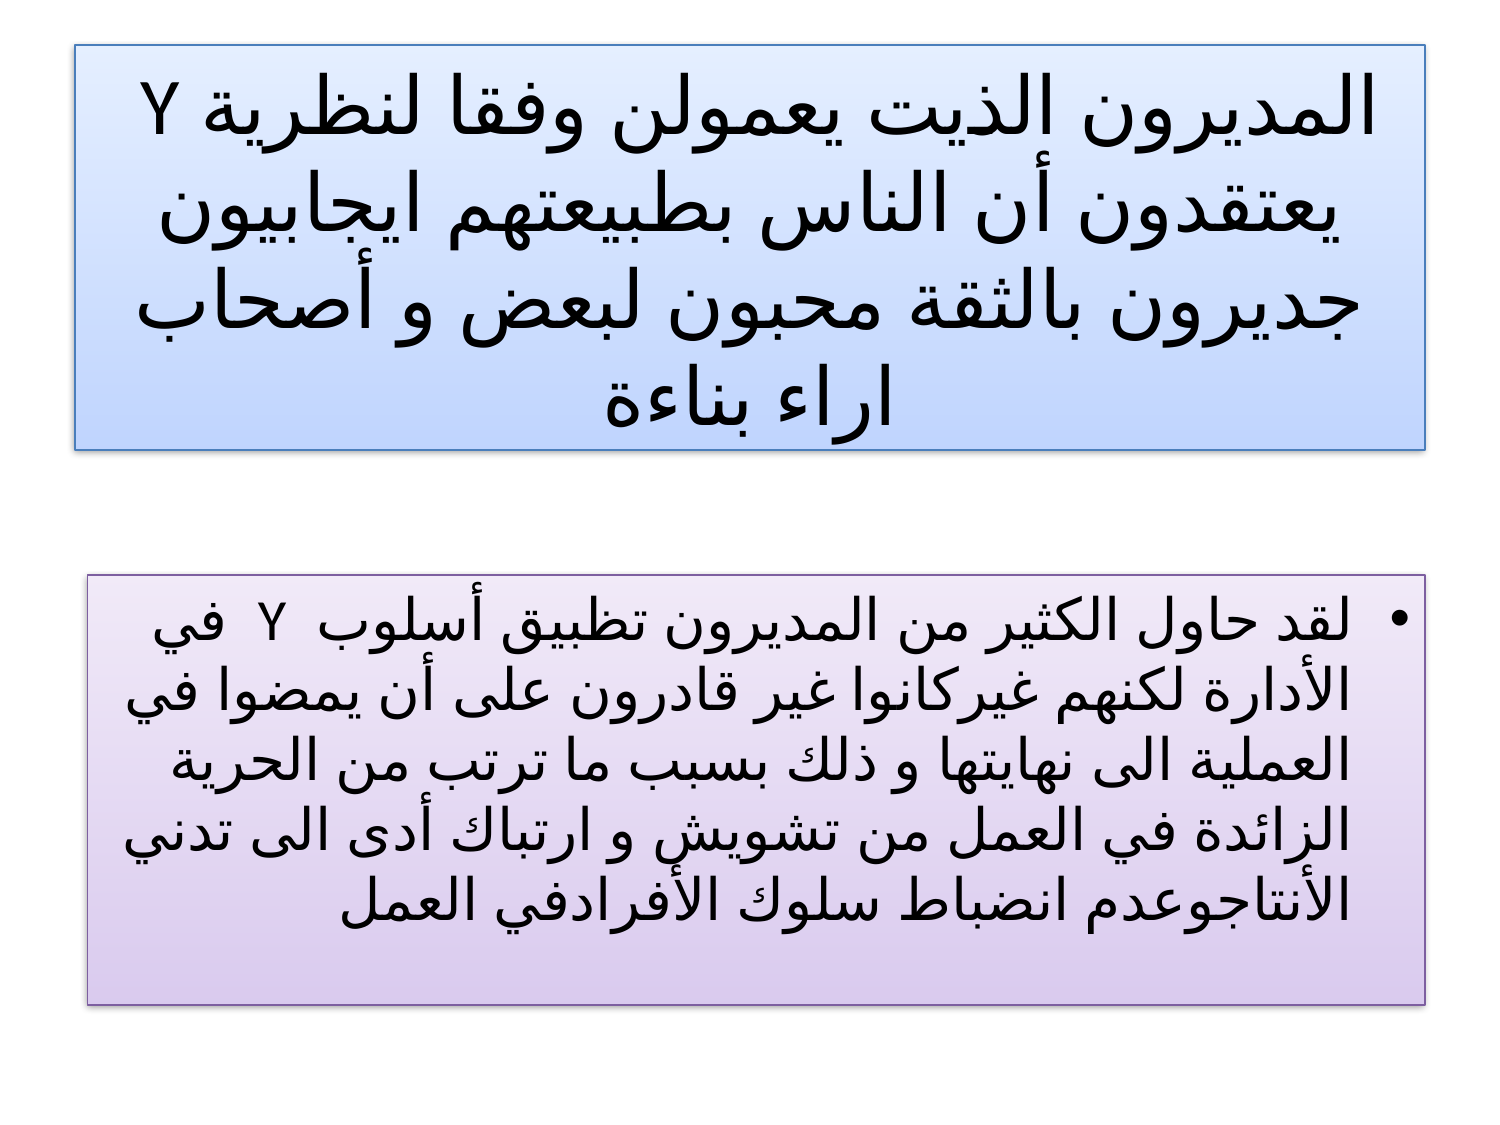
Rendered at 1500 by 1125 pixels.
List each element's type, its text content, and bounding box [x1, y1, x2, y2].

title المديرون الذيت يعمولن وفقا لنظرية Y يعتقدون أن الناس بطبيعتهم ايجابيون جديرون بالثقة محبون لبعض و أصحاب اراء بناءة [74, 44, 1426, 451]
list لقد حاول الكثير من المديرون تظبيق أسلوب Y في الأدارة لكنهم غيركانوا غير قادرون على أن يمضوا في العملية الى نهايتها و ذلك بسبب ما ترتب من الحرية الزائدة في العمل من تشويش و ارتباك أدى الى تدني الأنتاجوعدم انضباط سلوك الأفرادفي العمل [87, 574, 1426, 1006]
